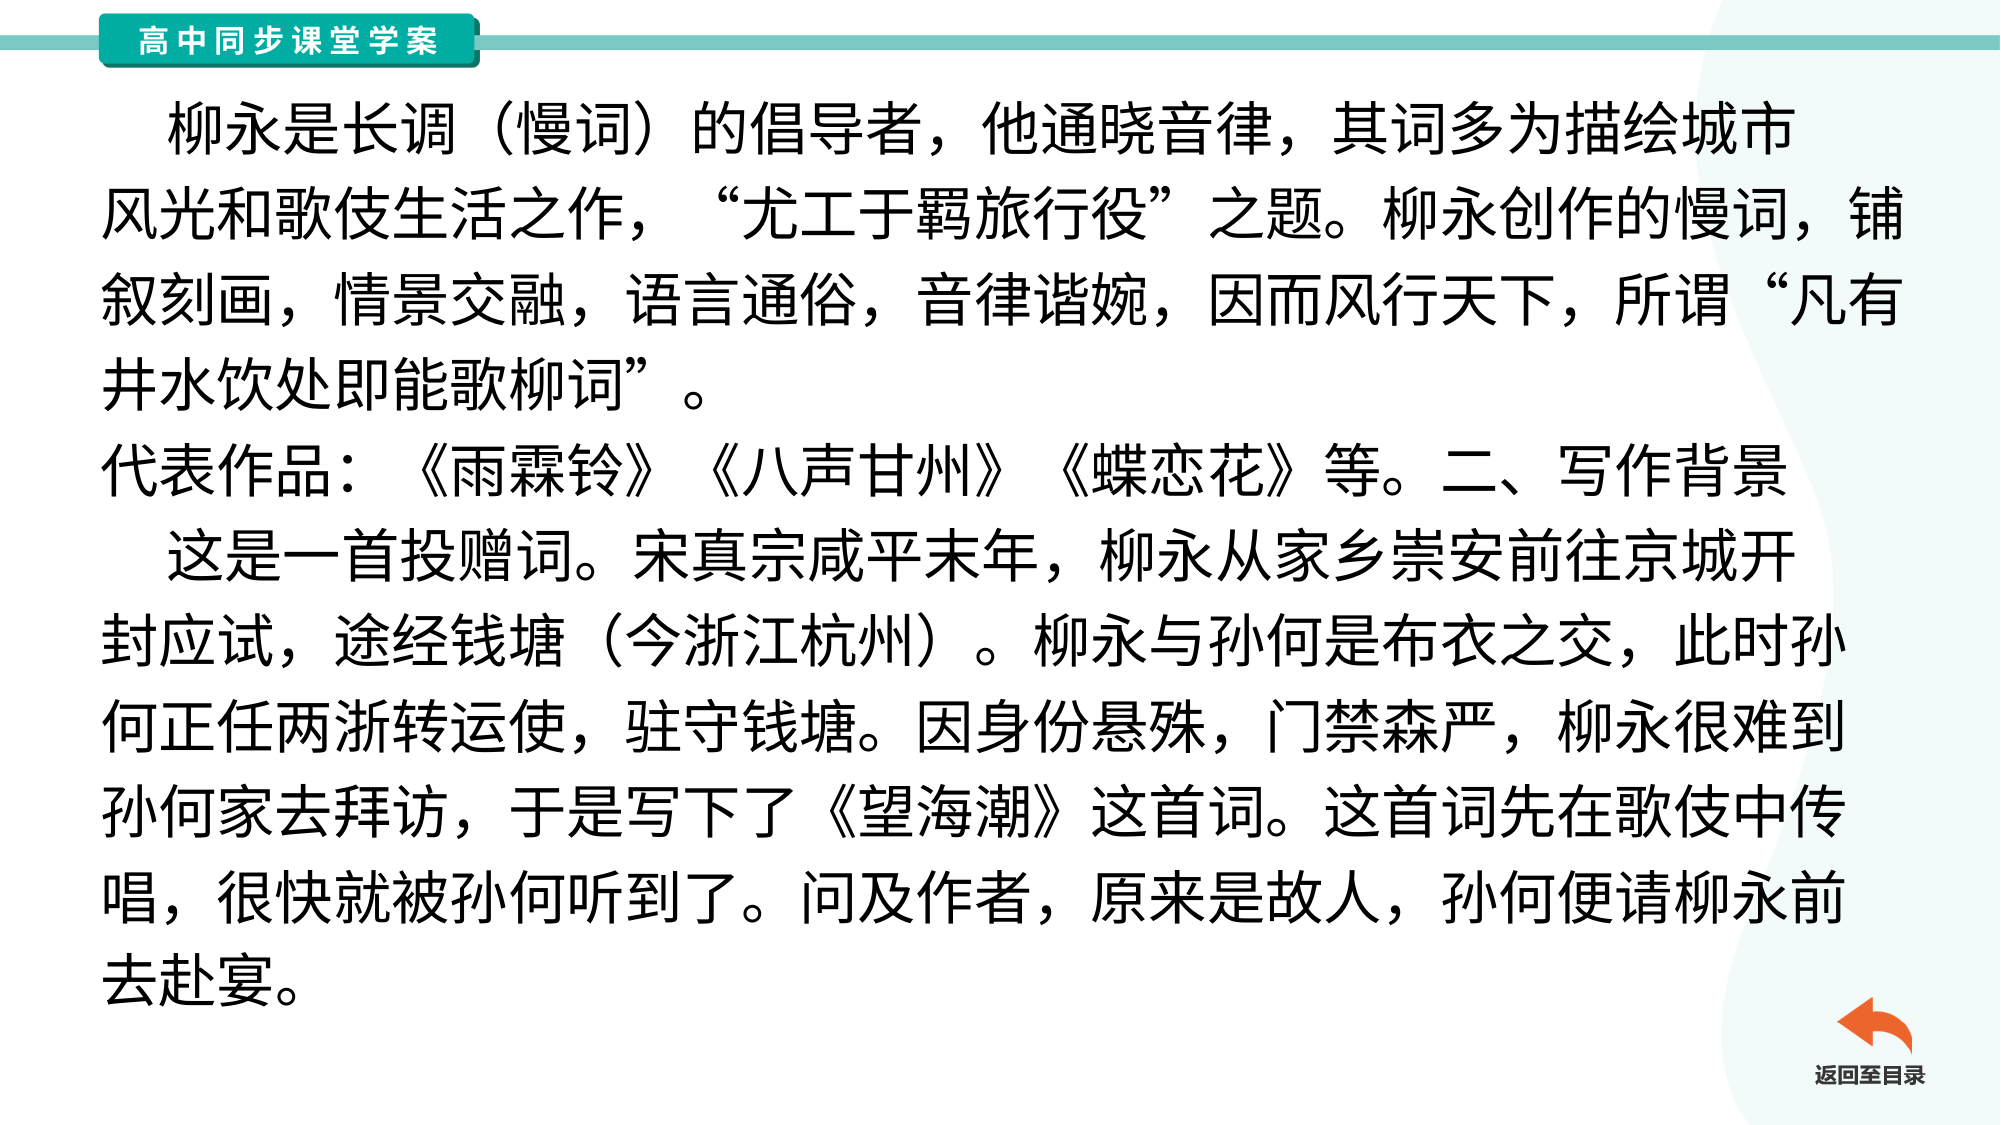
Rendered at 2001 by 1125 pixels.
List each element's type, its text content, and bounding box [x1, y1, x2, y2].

text_box 柳永是长调（慢词）的倡导者，他通晓音律，其词多为描绘城市 风光和歌伎生活之作，“尤工于羁旅行役”之题。柳永创作的慢词，铺 叙刻画，情景交融，语言通俗，音律谐婉，因而风行天下，所谓“凡有 井水饮处即能歌柳词”。 代表作品：《雨霖铃》《八声甘州》《蝶恋花》等。二、写作背景 这是一首投赠词。宋真宗咸平末年，柳永从家乡崇安前往京城开 封应试，途经钱塘（今浙江杭州）。柳永与孙何是布衣之交，此时孙 何正任两浙转运使，驻守钱塘。因身份悬殊，门禁森严，柳永很难到 孙何家去拜访，于是写下了《望海潮》这首词。这首词先在歌伎中传 唱，很快就被孙何听到了。问及作者，原来是故人，孙何便请柳永前 去赴宴。#2 [100, 76, 1900, 1008]
picture [0, 0, 2000, 1125]
